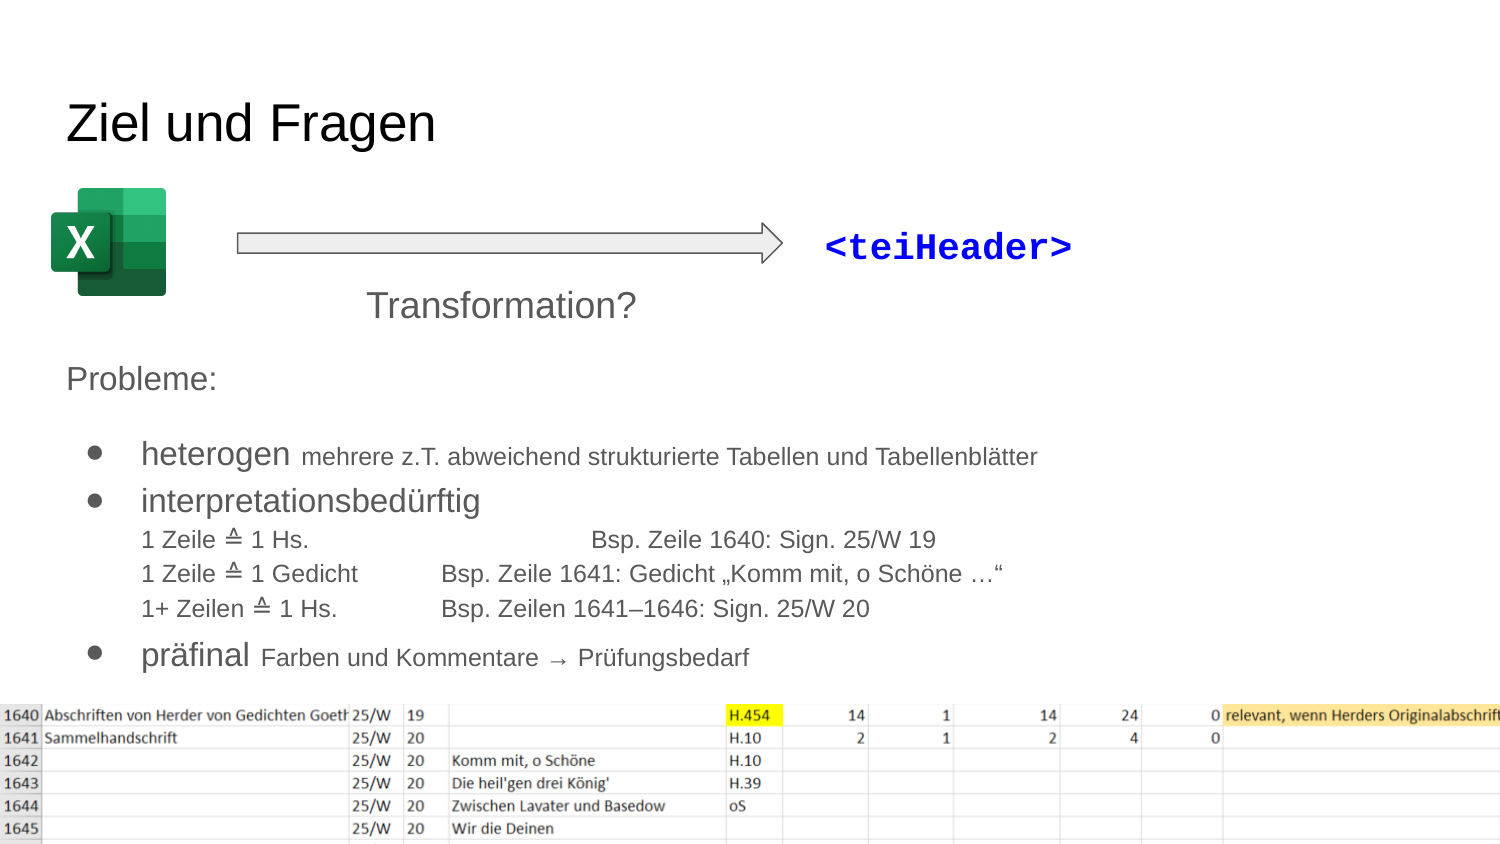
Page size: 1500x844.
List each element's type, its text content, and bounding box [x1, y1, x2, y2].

list Transformation? Probleme: heterogen mehrere z.T. abweichend strukturierte Tabellen und Tabellenblätter interpretationsbedürftig 1 Zeile ≙ 1 Hs. Bsp. Zeile 1640: Sign. 25/W 19 1 Zeile ≙ 1 Gedicht Bsp. Zeile 1641: Gedicht „Komm mit, o Schöne …“ 1+ Zeilen ≙ 1 Hs. Bsp. Zeilen 1641–1646: Sign. 25/W 20 präfinal Farben und Kommentare → Prüfungsbedarf [51, 189, 1449, 703]
title Ziel und Fragen [51, 72, 1449, 167]
picture [50, 188, 166, 296]
text_box <teiHeader> [809, 206, 1100, 278]
picture [0, 704, 1500, 844]
text_box [237, 222, 783, 264]
